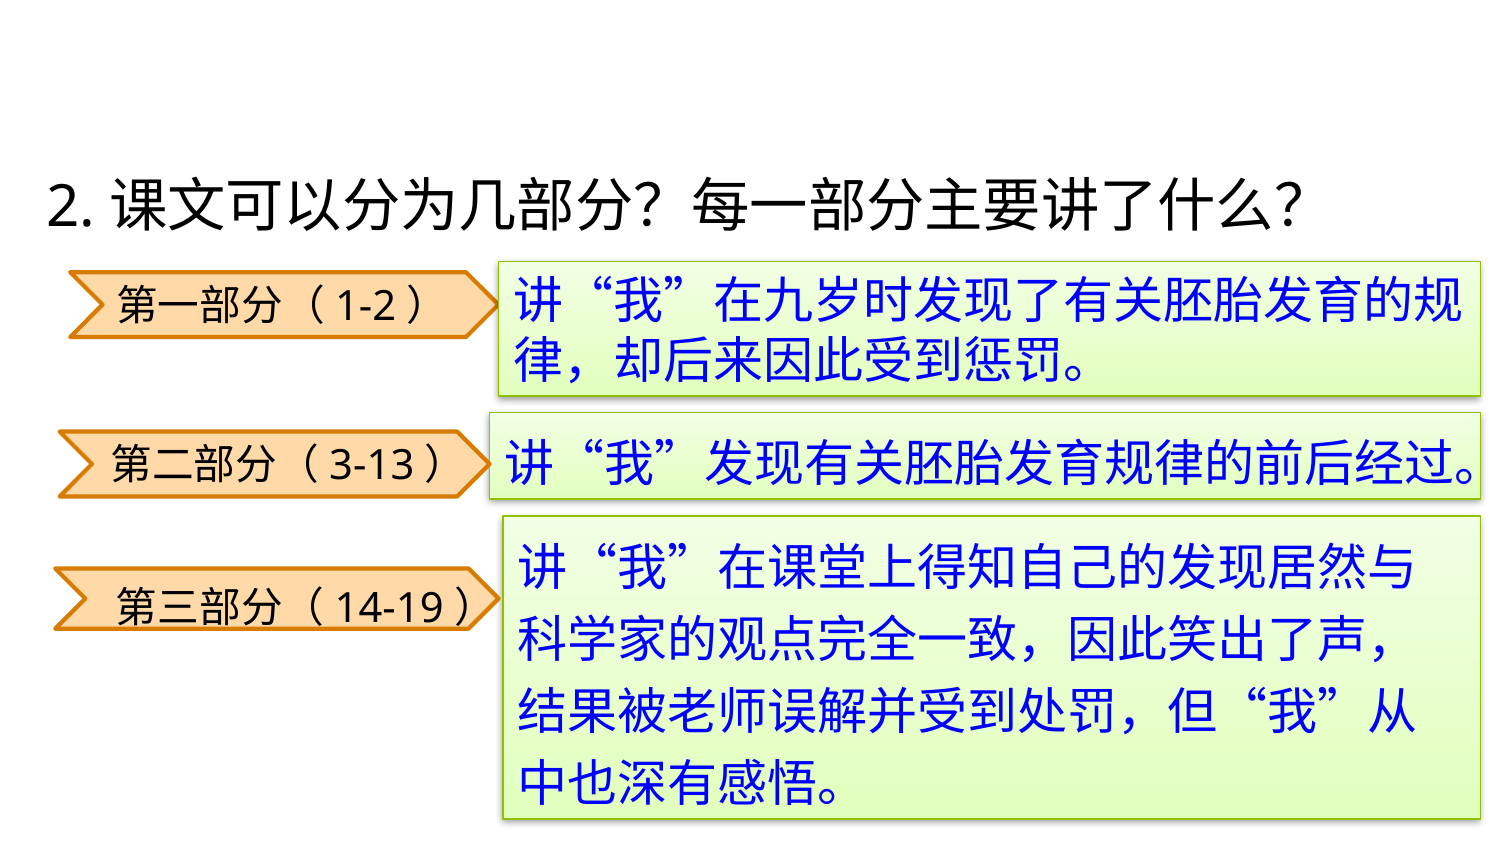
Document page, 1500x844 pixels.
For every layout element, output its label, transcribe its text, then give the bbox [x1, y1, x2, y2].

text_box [69, 256, 1481, 398]
text_box 2.课文可以分为几部分？每一部分主要讲了什么？ [35, 127, 1348, 244]
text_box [54, 515, 1481, 823]
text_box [59, 412, 1481, 515]
